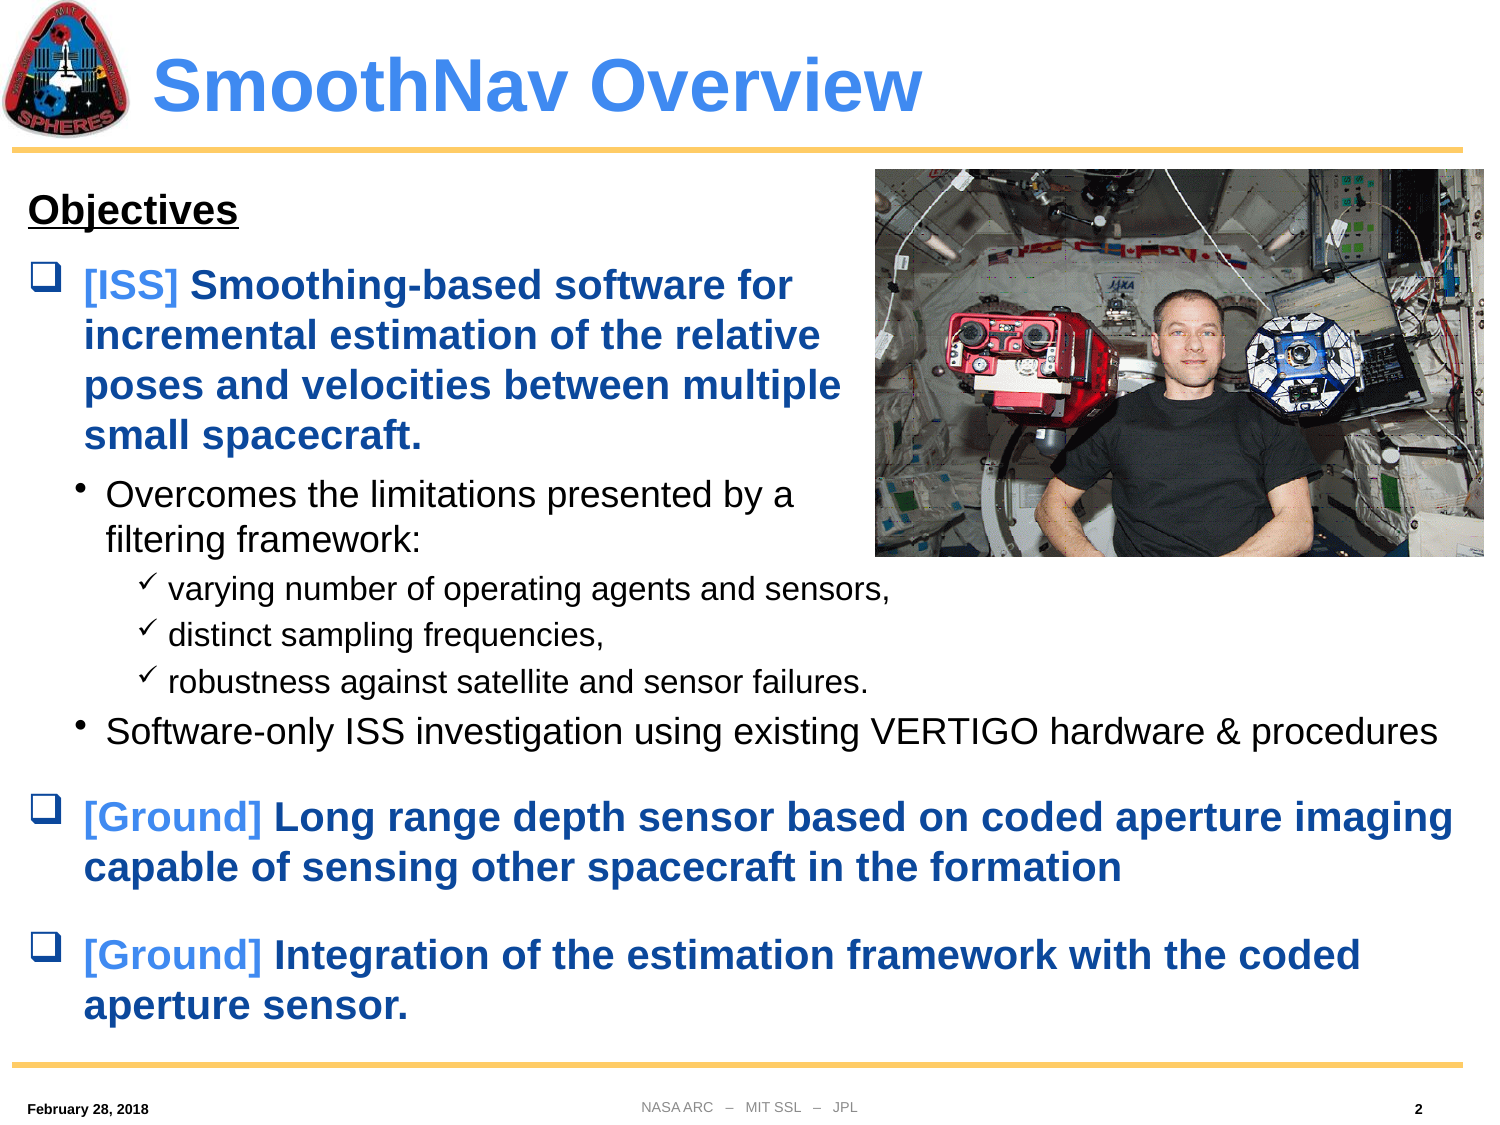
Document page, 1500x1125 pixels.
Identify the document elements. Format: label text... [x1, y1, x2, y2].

title SmoothNav Overview [137, 24, 1451, 138]
footer NASA ARC – MIT SSL – JPL [512, 1077, 988, 1120]
list Objectives ​[ISS] Smoothing-based software for incremental estimation of the relative poses and velocities between multiple small spacecraft. Overcomes the limitations presented by a filtering framework: varying number of operating agents and sensors, distinct sampling frequencies, robustness against satellite and sensor failures. Software-only ISS investigation using existing VERTIGO hardware & procedures ​[Ground] Long range depth sensor based on coded aperture imaging capable of sensing other spacecraft in the formation ​[Ground] Integration of the estimation framework with the coded aperture sensor. [12, 174, 1488, 1023]
picture [0, 0, 131, 139]
picture [874, 169, 1485, 558]
